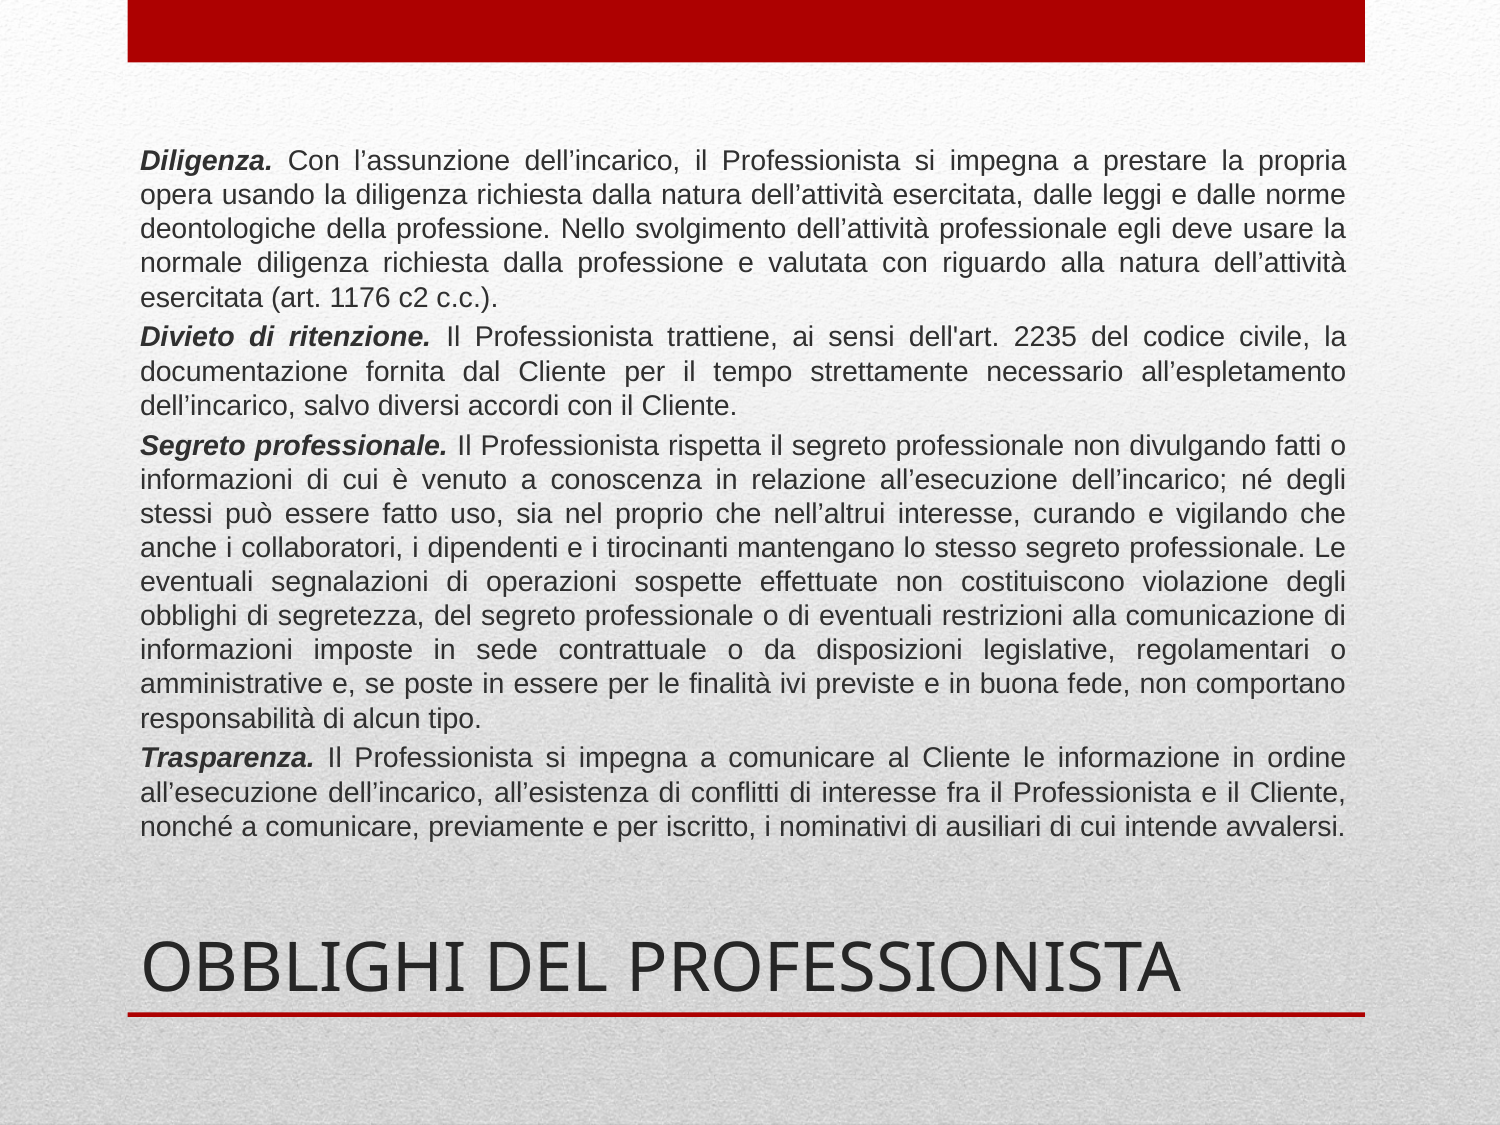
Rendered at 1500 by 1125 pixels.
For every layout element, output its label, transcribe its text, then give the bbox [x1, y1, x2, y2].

list Diligenza. Con l’assunzione dell’incarico, il Professionista si impegna a prestare la propria opera usando la diligenza richiesta dalla natura dell’attività esercitata, dalle leggi e dalle norme deontologiche della professione. Nello svolgimento dell’attività professionale egli deve usare la normale diligenza richiesta dalla professione e valutata con riguardo alla natura dell’attività esercitata (art. 1176 c2 c.c.). Divieto di ritenzione. Il Professionista trattiene, ai sensi dell'art. 2235 del codice civile, la documentazione fornita dal Cliente per il tempo strettamente necessario all’espletamento dell’incarico, salvo diversi accordi con il Cliente. Segreto professionale. Il Professionista rispetta il segreto professionale non divulgando fatti o informazioni di cui è venuto a conoscenza in relazione all’esecuzione dell’incarico; né degli stessi può essere fatto uso, sia nel proprio che nell’altrui interesse, curando e vigilando che anche i collaboratori, i dipendenti e i tirocinanti mantengano lo stesso segreto professionale. Le eventuali segnalazioni di operazioni sospette effettuate non costituiscono violazione degli obblighi di segretezza, del segreto professionale o di eventuali restrizioni alla comunicazione di informazioni imposte in sede contrattuale o da disposizioni legislative, regolamentari o amministrative e, se poste in essere per le finalità ivi previste e in buona fede, non comportano responsabilità di alcun tipo. Trasparenza. Il Professionista si impegna a comunicare al Cliente le informazione in ordine all’esecuzione dell’incarico, all’esistenza di conflitti di interesse fra il Professionista e il Cliente, nonché a comunicare, previamente e per iscritto, i nominativi di ausiliari di cui intende avvalersi. [125, 112, 1363, 872]
title OBBLIGHI DEL PROFESSIONISTA [125, 872, 1363, 1013]
